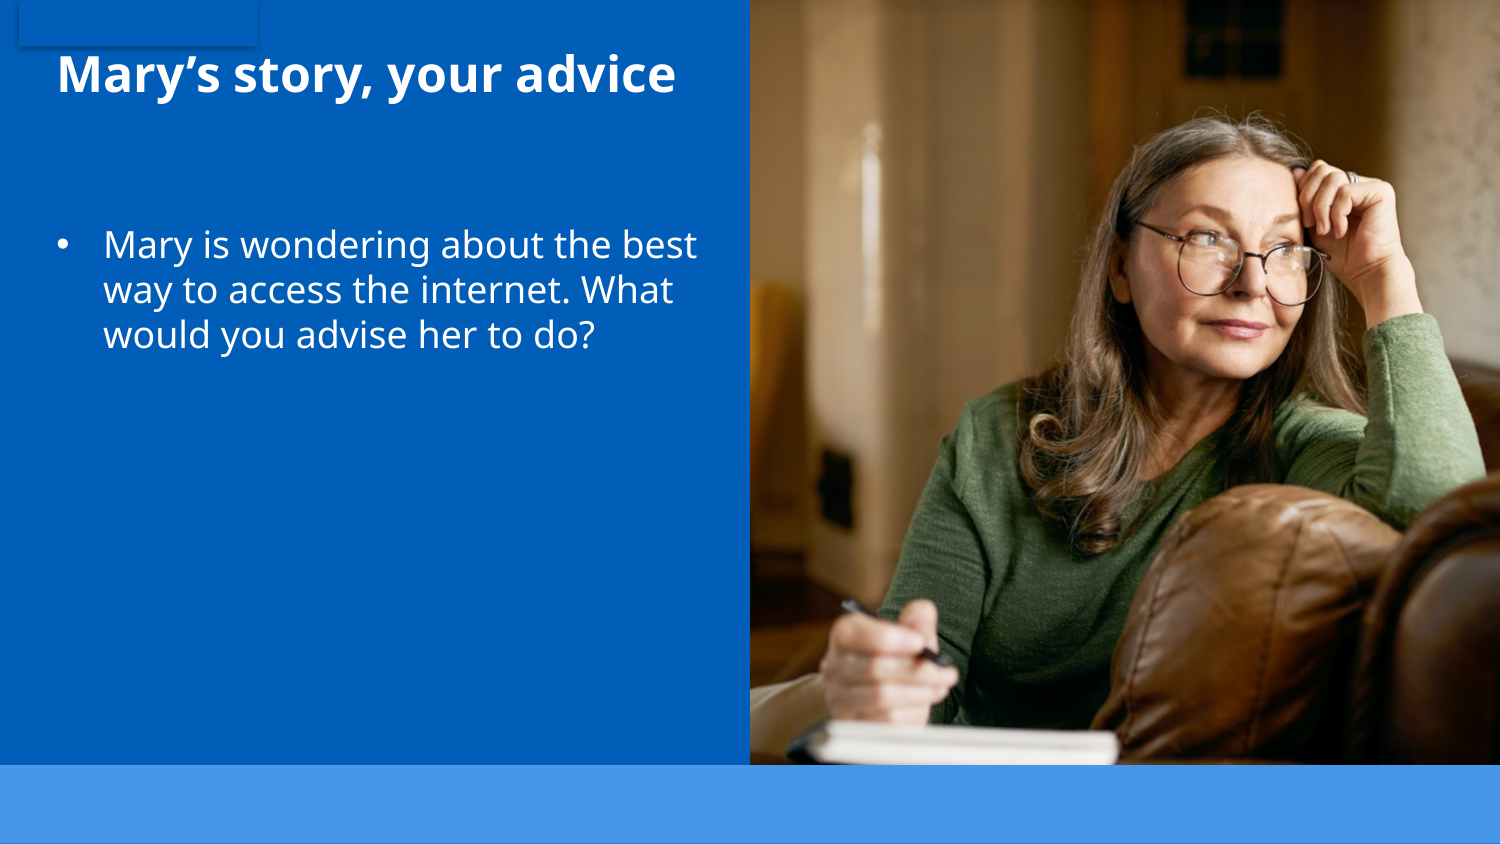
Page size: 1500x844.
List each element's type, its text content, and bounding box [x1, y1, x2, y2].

picture [749, 0, 1500, 765]
title Mary’s story, your advice [41, 41, 721, 112]
text_box Mary is wondering about the best way to access the internet. What would you advise her to do? [41, 213, 721, 364]
